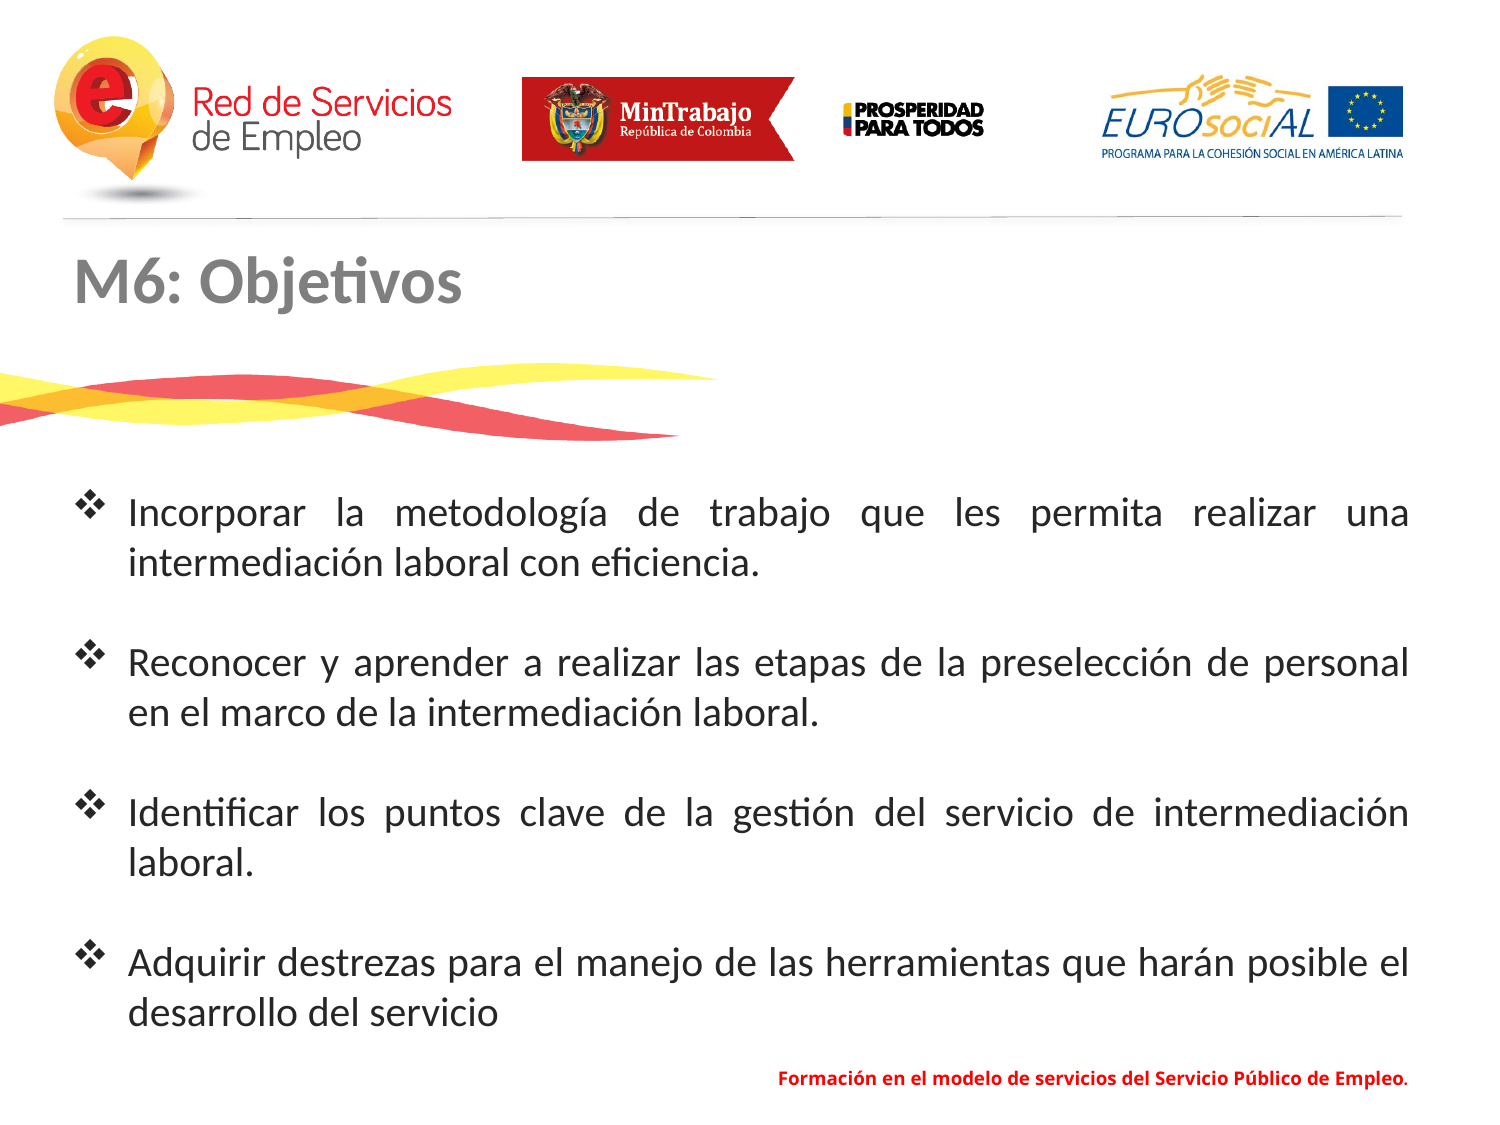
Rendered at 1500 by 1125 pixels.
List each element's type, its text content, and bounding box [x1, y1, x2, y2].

text_box M6: Objetivos [59, 229, 494, 324]
picture [1102, 74, 1403, 158]
text_box Incorporar la metodología de trabajo que les permita realizar una intermediación laboral con eficiencia. Reconocer y aprender a realizar las etapas de la preselección de personal en el marco de la intermediación laboral. Identificar los puntos clave de la gestión del servicio de intermediación laboral. Adquirir destrezas para el manejo de las herramientas que harán posible el desarrollo del servicio [56, 477, 1426, 1043]
picture [54, 35, 452, 205]
title Formación en el modelo de servicios del Servicio Público de Empleo. [720, 1033, 1471, 1122]
picture [521, 77, 987, 162]
picture [0, 358, 721, 441]
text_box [62, 215, 1403, 220]
